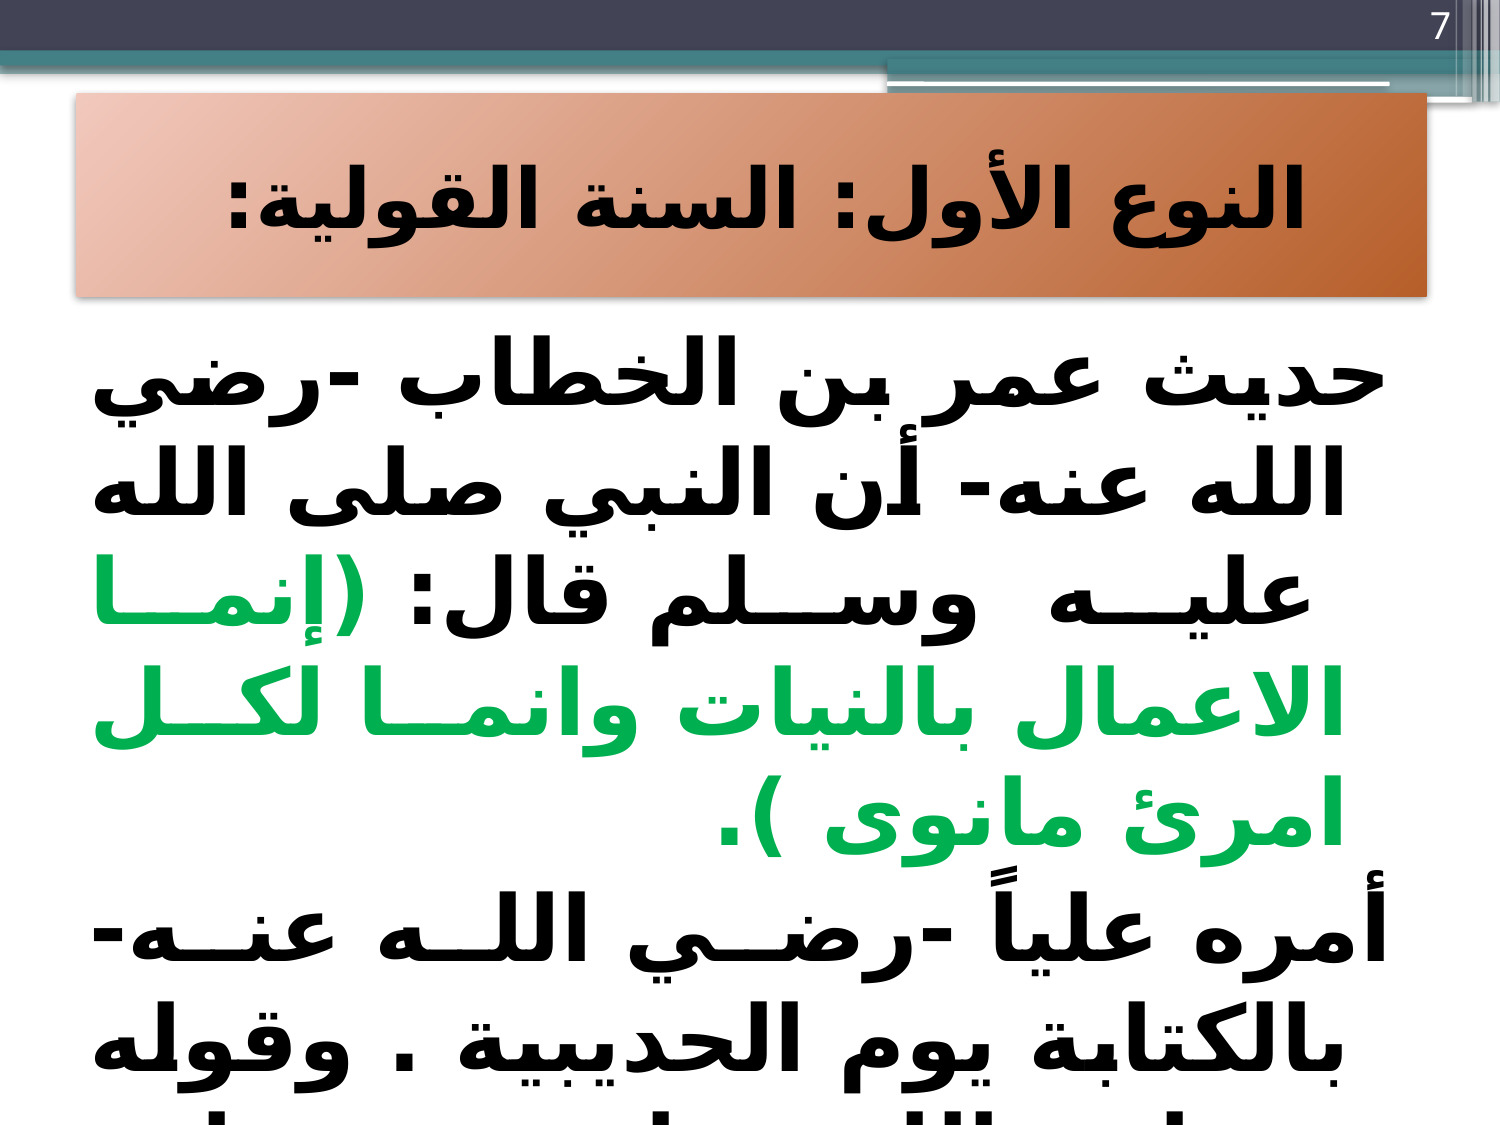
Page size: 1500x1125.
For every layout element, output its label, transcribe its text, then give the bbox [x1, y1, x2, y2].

title النوع الأول: السنة القولية: [76, 93, 1427, 297]
list حديث عمر بن الخطاب -رضي الله عنه- أن النبي صلى الله عليه وسلم قال: (إنما الاعمال بالنيات وانما لكل امرئ مانوى ). أمره علياً -رضي الله عنه- بالكتابة يوم الحديبية . وقوله صلى الله علية وسلم: ( أكتبو لأبي شاة)، وأمره بالكتابة للملوك ونحو ذلك. [75, 306, 1425, 1125]
slide_number 7 [1341, 0, 1466, 61]
footer وفاء بنت محمد العيسى [862, 100, 1080, 176]
